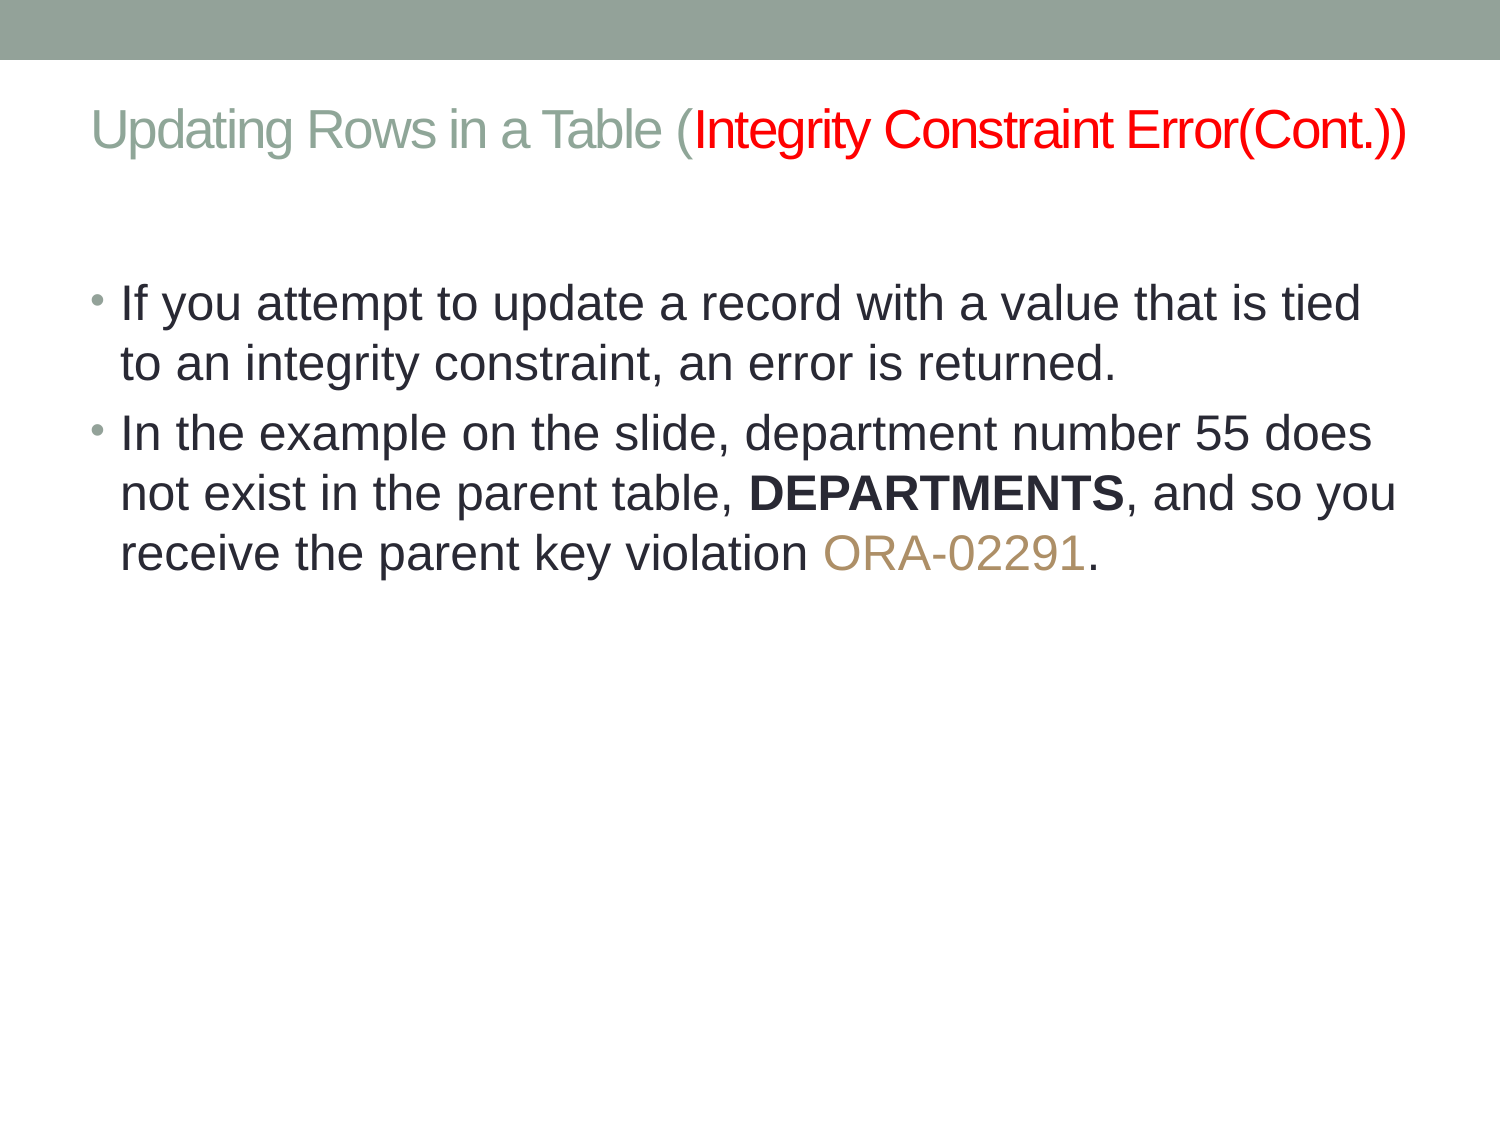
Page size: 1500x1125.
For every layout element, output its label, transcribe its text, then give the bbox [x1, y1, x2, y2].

list If you attempt to update a record with a value that is tied to an integrity constraint, an error is returned. In the example on the slide, department number 55 does not exist in the parent table, DEPARTMENTS, and so you receive the parent key violation ORA-02291. [75, 262, 1425, 1063]
title Updating Rows in a Table (Integrity Constraint Error(Cont.)) [75, 56, 1425, 262]
